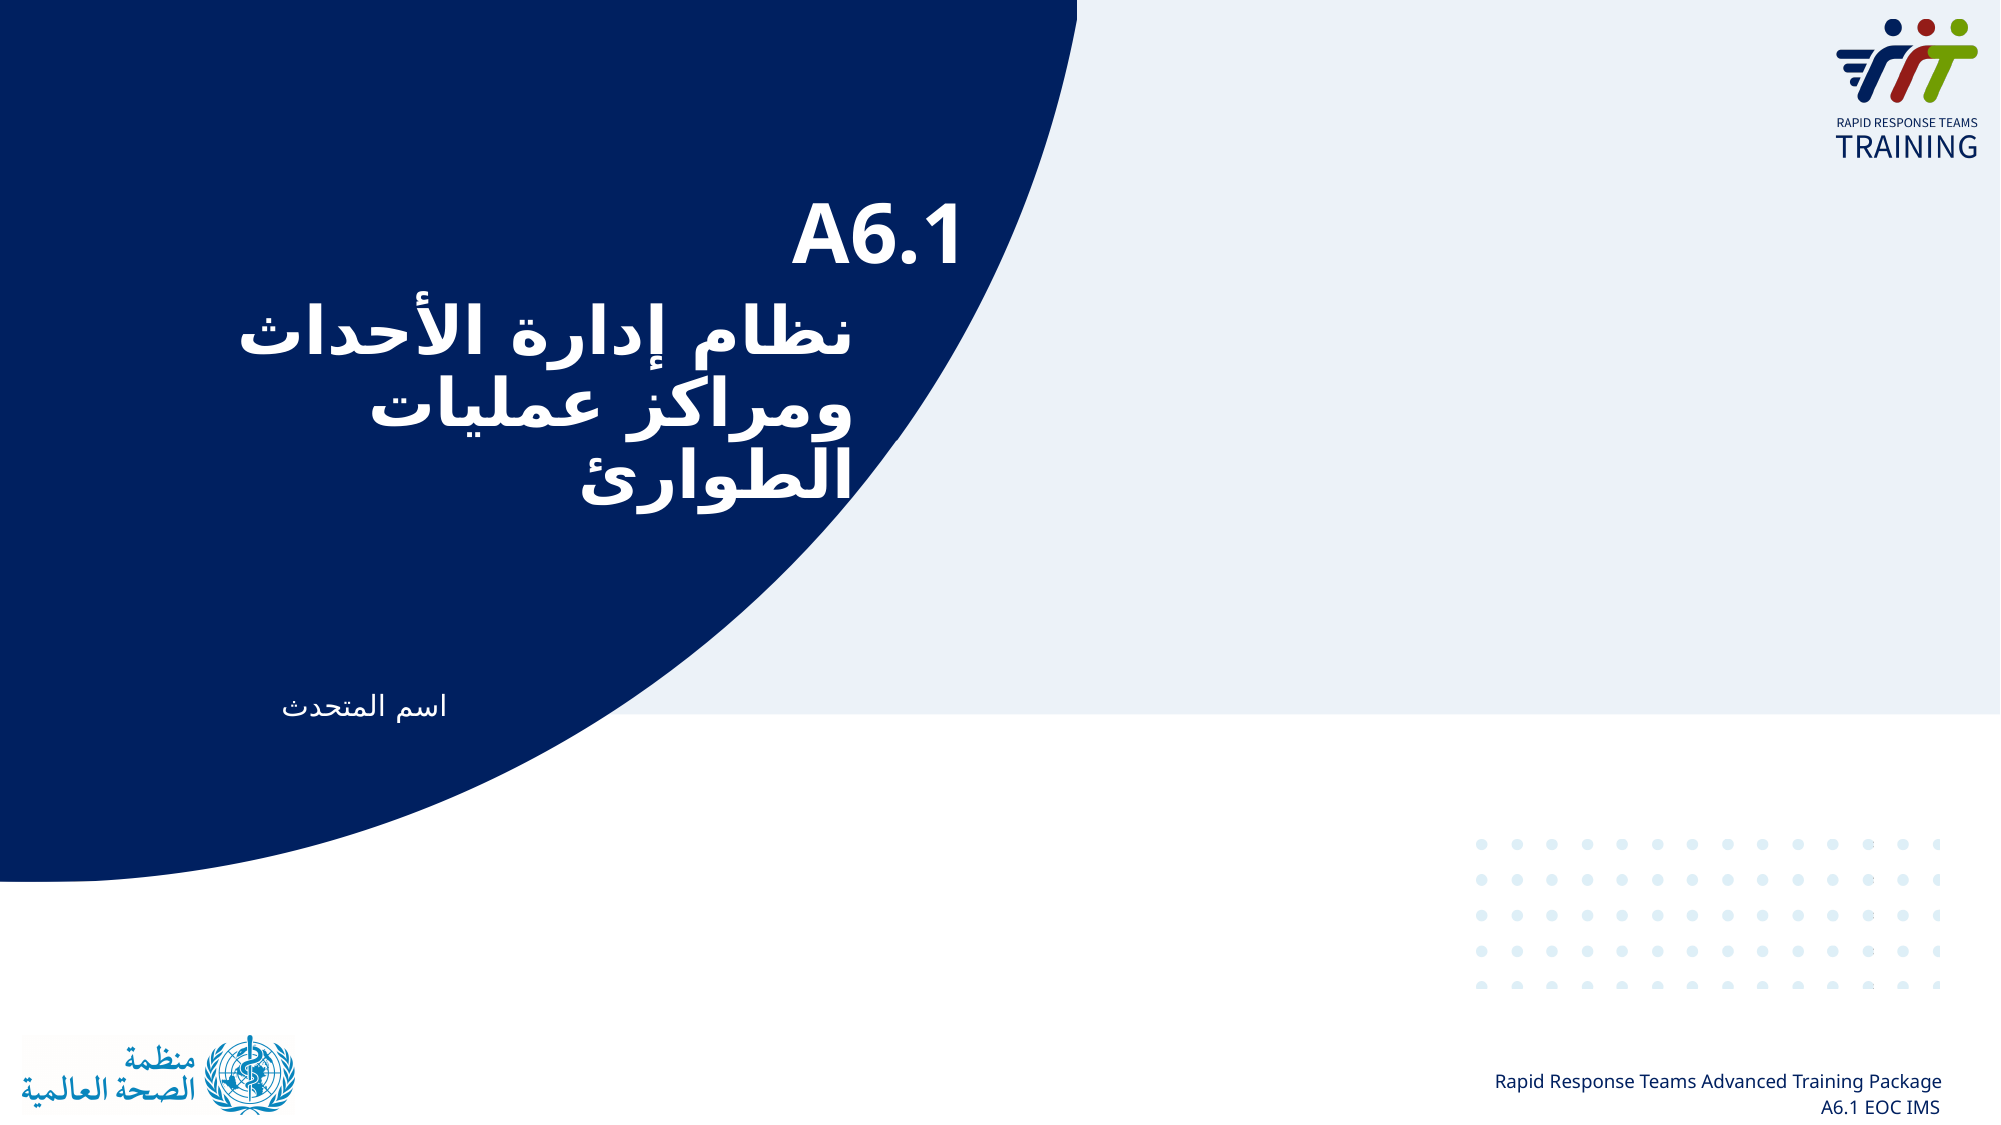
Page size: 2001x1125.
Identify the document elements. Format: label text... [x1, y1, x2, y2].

title نظام إدارة الأحداث ومراكز عمليات الطوارئ [65, 288, 864, 604]
picture [1476, 839, 1940, 989]
picture [1835, 19, 1978, 167]
text_box A6.1 [0, 172, 977, 288]
slide_number 1 [1882, 1037, 1916, 1092]
text_box اسم المتحدث [72, 680, 455, 730]
picture [22, 1035, 295, 1115]
picture [0, 0, 1077, 882]
picture [252, 1050, 258, 1059]
